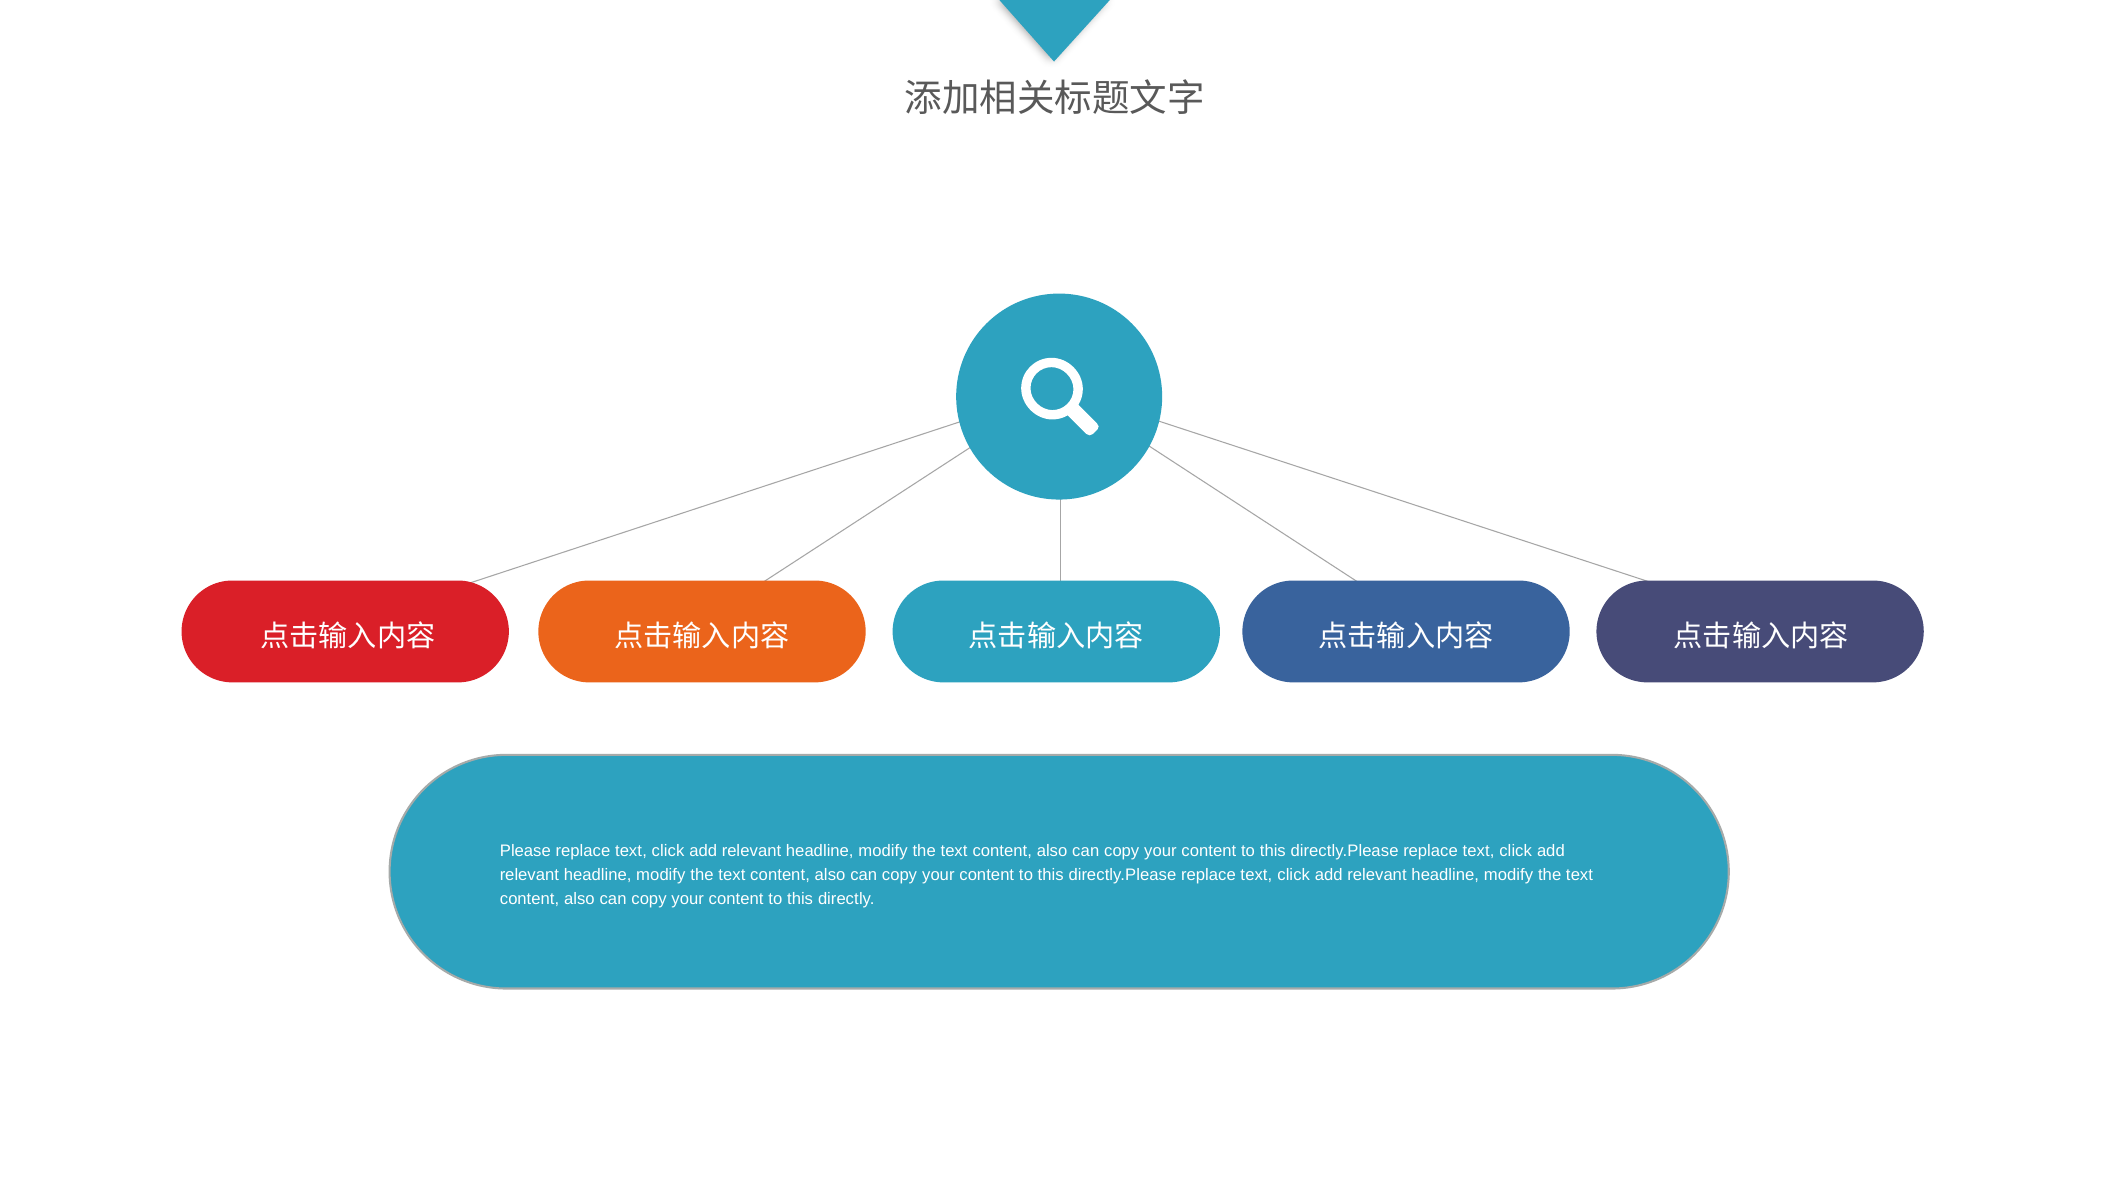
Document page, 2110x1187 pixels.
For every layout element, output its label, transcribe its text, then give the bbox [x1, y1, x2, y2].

text_box [1610, 667, 1910, 683]
text_box [1256, 667, 1556, 683]
text_box 点击输入内容 [893, 596, 1219, 667]
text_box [956, 293, 1163, 500]
text_box [552, 580, 852, 596]
text_box [997, 0, 1112, 64]
text_box [389, 754, 1729, 989]
text_box 添加相关标题文字 [871, 67, 1238, 125]
text_box [1256, 580, 1556, 596]
text_box Please replace text, click add relevant headline, modify the text content, also can copy your content to this directly.Please replace text, click add relevant headline, modify the text content, also can copy your content to this directly.Please replace text, click add relevant headline, modify the text content, also can copy your content to this directly. [499, 806, 1607, 938]
text_box [906, 580, 1206, 596]
text_box 点击输入内容 [539, 596, 865, 667]
text_box [181, 613, 185, 650]
text_box 点击输入内容 [1243, 596, 1569, 667]
text_box [907, 667, 1206, 683]
text_box [552, 667, 852, 683]
text_box [195, 580, 495, 596]
text_box [1611, 580, 1909, 595]
text_box 点击输入内容 [1598, 595, 1924, 667]
text_box 点击输入内容 [185, 596, 511, 667]
text_box [195, 667, 495, 683]
